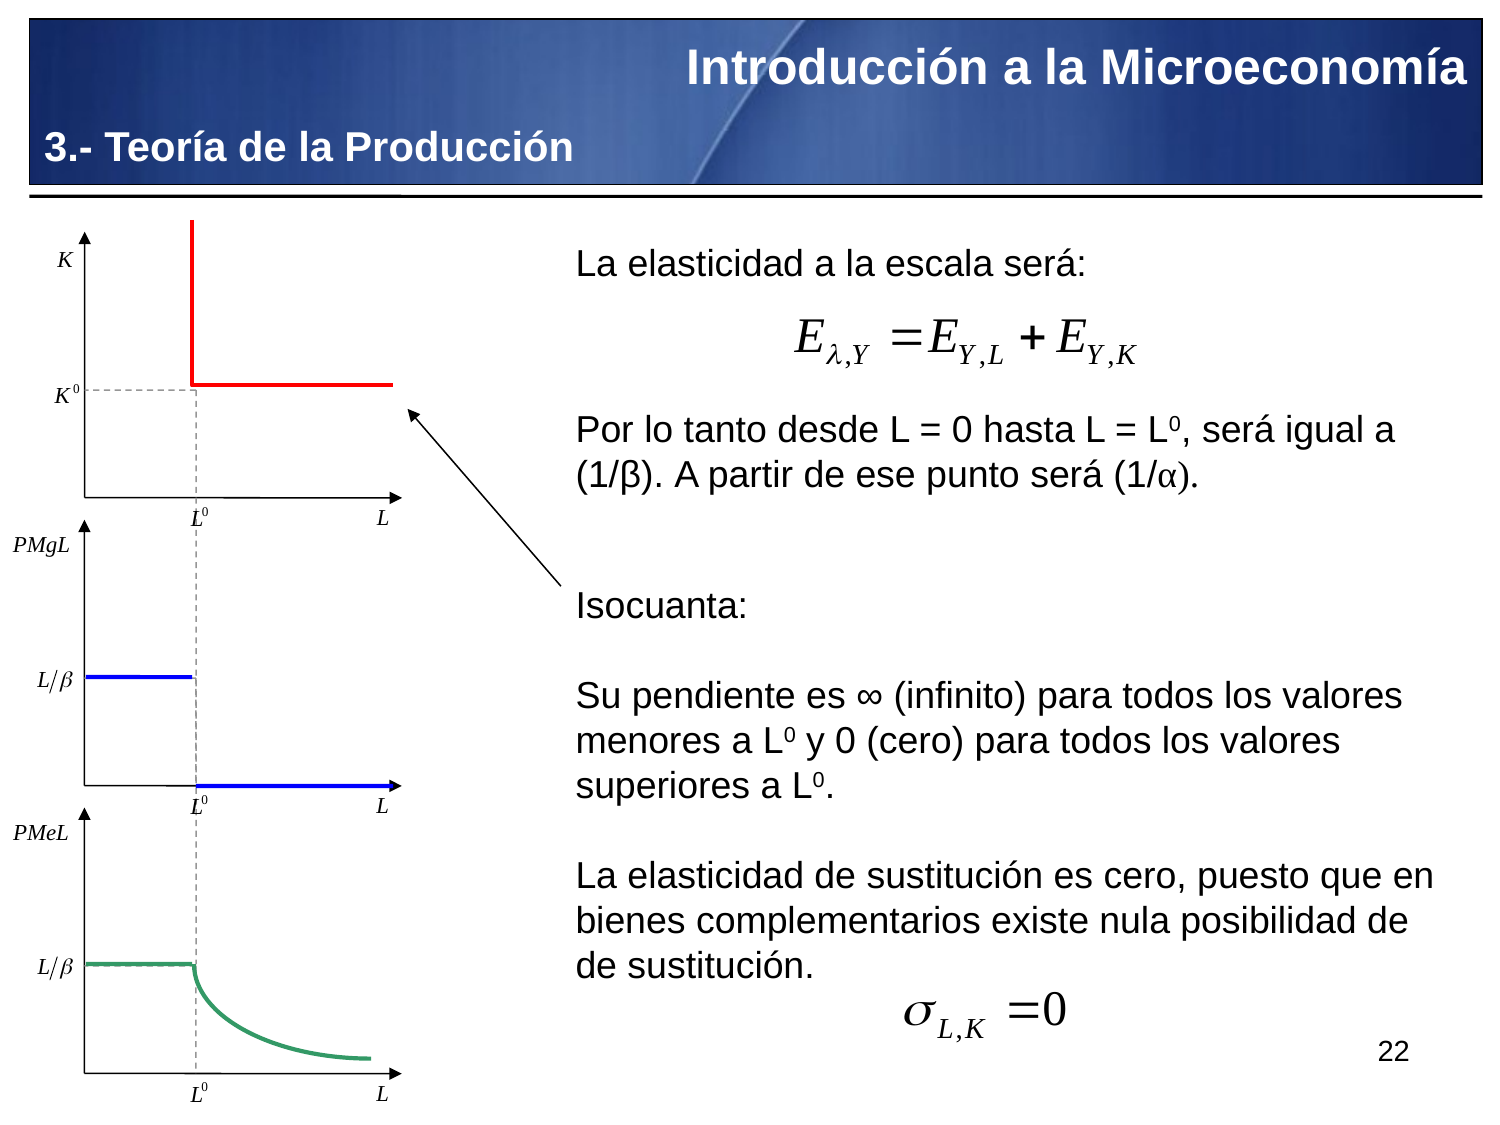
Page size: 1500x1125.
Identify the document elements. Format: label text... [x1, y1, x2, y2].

text_box [29, 19, 1483, 185]
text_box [8, 219, 403, 1107]
text_box La elasticidad a la escala será: [560, 231, 1376, 292]
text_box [785, 302, 1148, 382]
text_box [407, 408, 560, 586]
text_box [896, 975, 1076, 1056]
text_box Introducción a la Microeconomía [608, 26, 1483, 102]
slide_number 22 [1074, 1024, 1426, 1103]
text_box 3.- Teoría de la Producción [29, 112, 632, 178]
text_box Por lo tanto desde L = 0 hasta L = L0, será igual a (1/β). A partir de ese punto será (1/α). [560, 397, 1471, 503]
text_box Isocuanta: Su pendiente es ∞ (infinito) para todos los valores menores a L0 y 0 (cero) para todos los valores superiores a L0. La elasticidad de sustitución es cero, puesto que en bienes complementarios existe nula posibilidad de de sustitución. [560, 574, 1459, 994]
